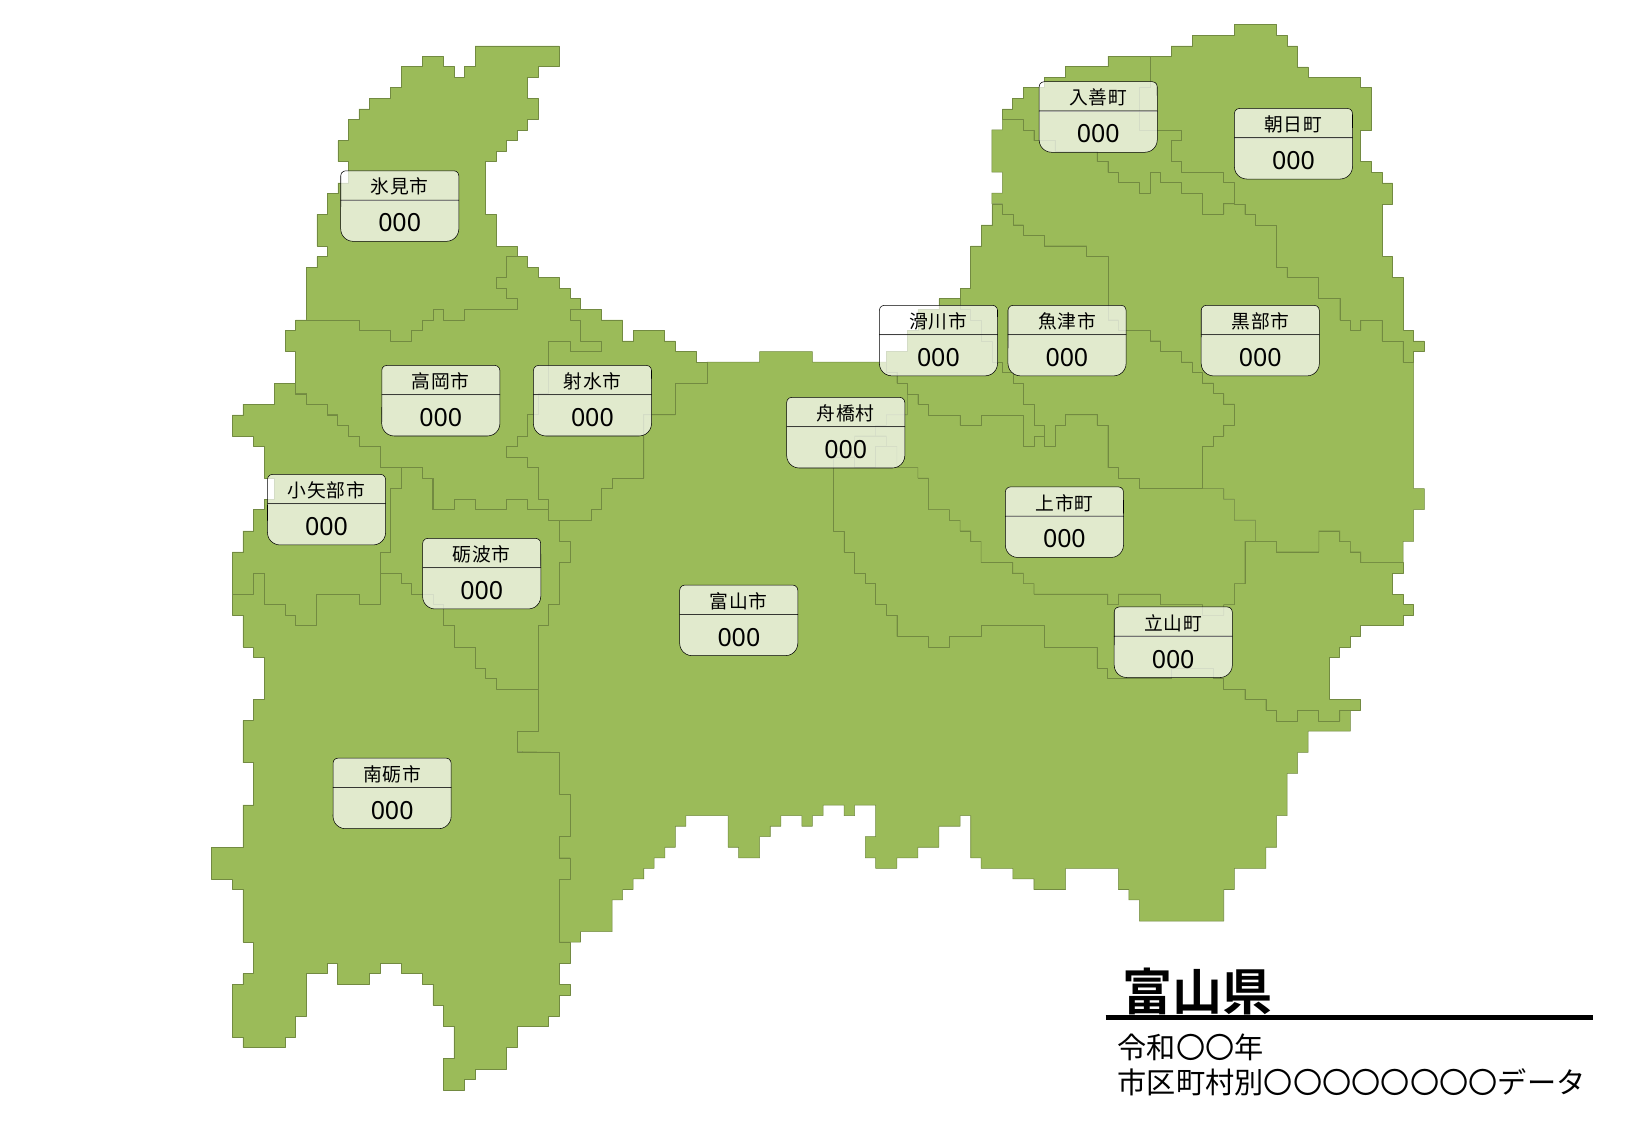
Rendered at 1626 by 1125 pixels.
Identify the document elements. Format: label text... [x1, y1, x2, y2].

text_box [1234, 108, 1353, 180]
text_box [1200, 305, 1320, 377]
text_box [340, 170, 460, 242]
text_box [332, 757, 452, 829]
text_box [267, 474, 386, 546]
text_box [533, 365, 652, 437]
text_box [1038, 81, 1158, 153]
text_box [210, 24, 1425, 1091]
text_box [1113, 606, 1233, 678]
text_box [679, 584, 799, 656]
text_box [1005, 486, 1124, 558]
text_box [786, 397, 906, 469]
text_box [1007, 305, 1127, 377]
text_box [422, 538, 541, 610]
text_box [879, 305, 998, 377]
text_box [381, 365, 501, 437]
text_box 令和〇〇年 市区町村別〇〇〇〇〇〇〇〇データ [1103, 1022, 1601, 1107]
